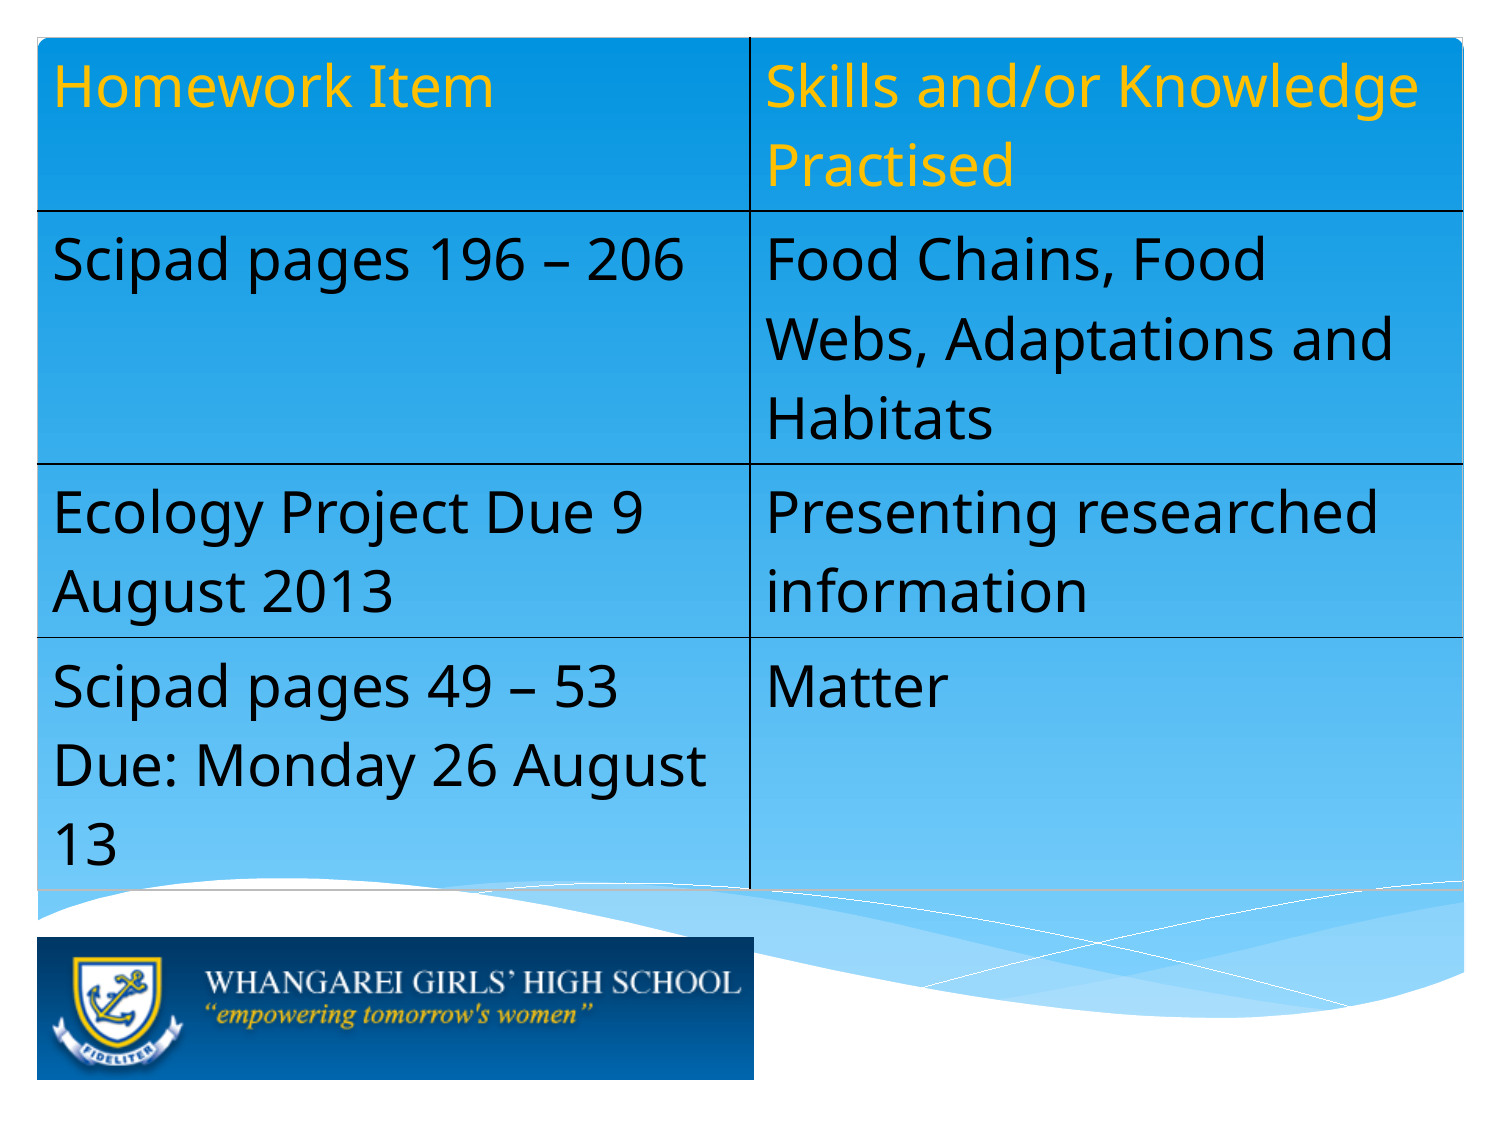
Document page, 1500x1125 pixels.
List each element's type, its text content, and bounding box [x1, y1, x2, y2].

table_cell Matter [751, 638, 1462, 889]
table_cell Scipad pages 49 – 53 Due: Monday 26 August 13 [38, 638, 749, 889]
table_cell Food Chains, Food Webs, Adaptations and Habitats [751, 212, 1462, 463]
table_header Skills and/or Knowledge Practised [751, 38, 1462, 210]
table_header Homework Item [38, 38, 749, 210]
picture [37, 937, 754, 1080]
table_cell Presenting researched information [751, 465, 1462, 637]
table_cell Ecology Project Due 9 August 2013 [38, 465, 749, 637]
table_cell Scipad pages 196 – 206 [38, 212, 749, 463]
